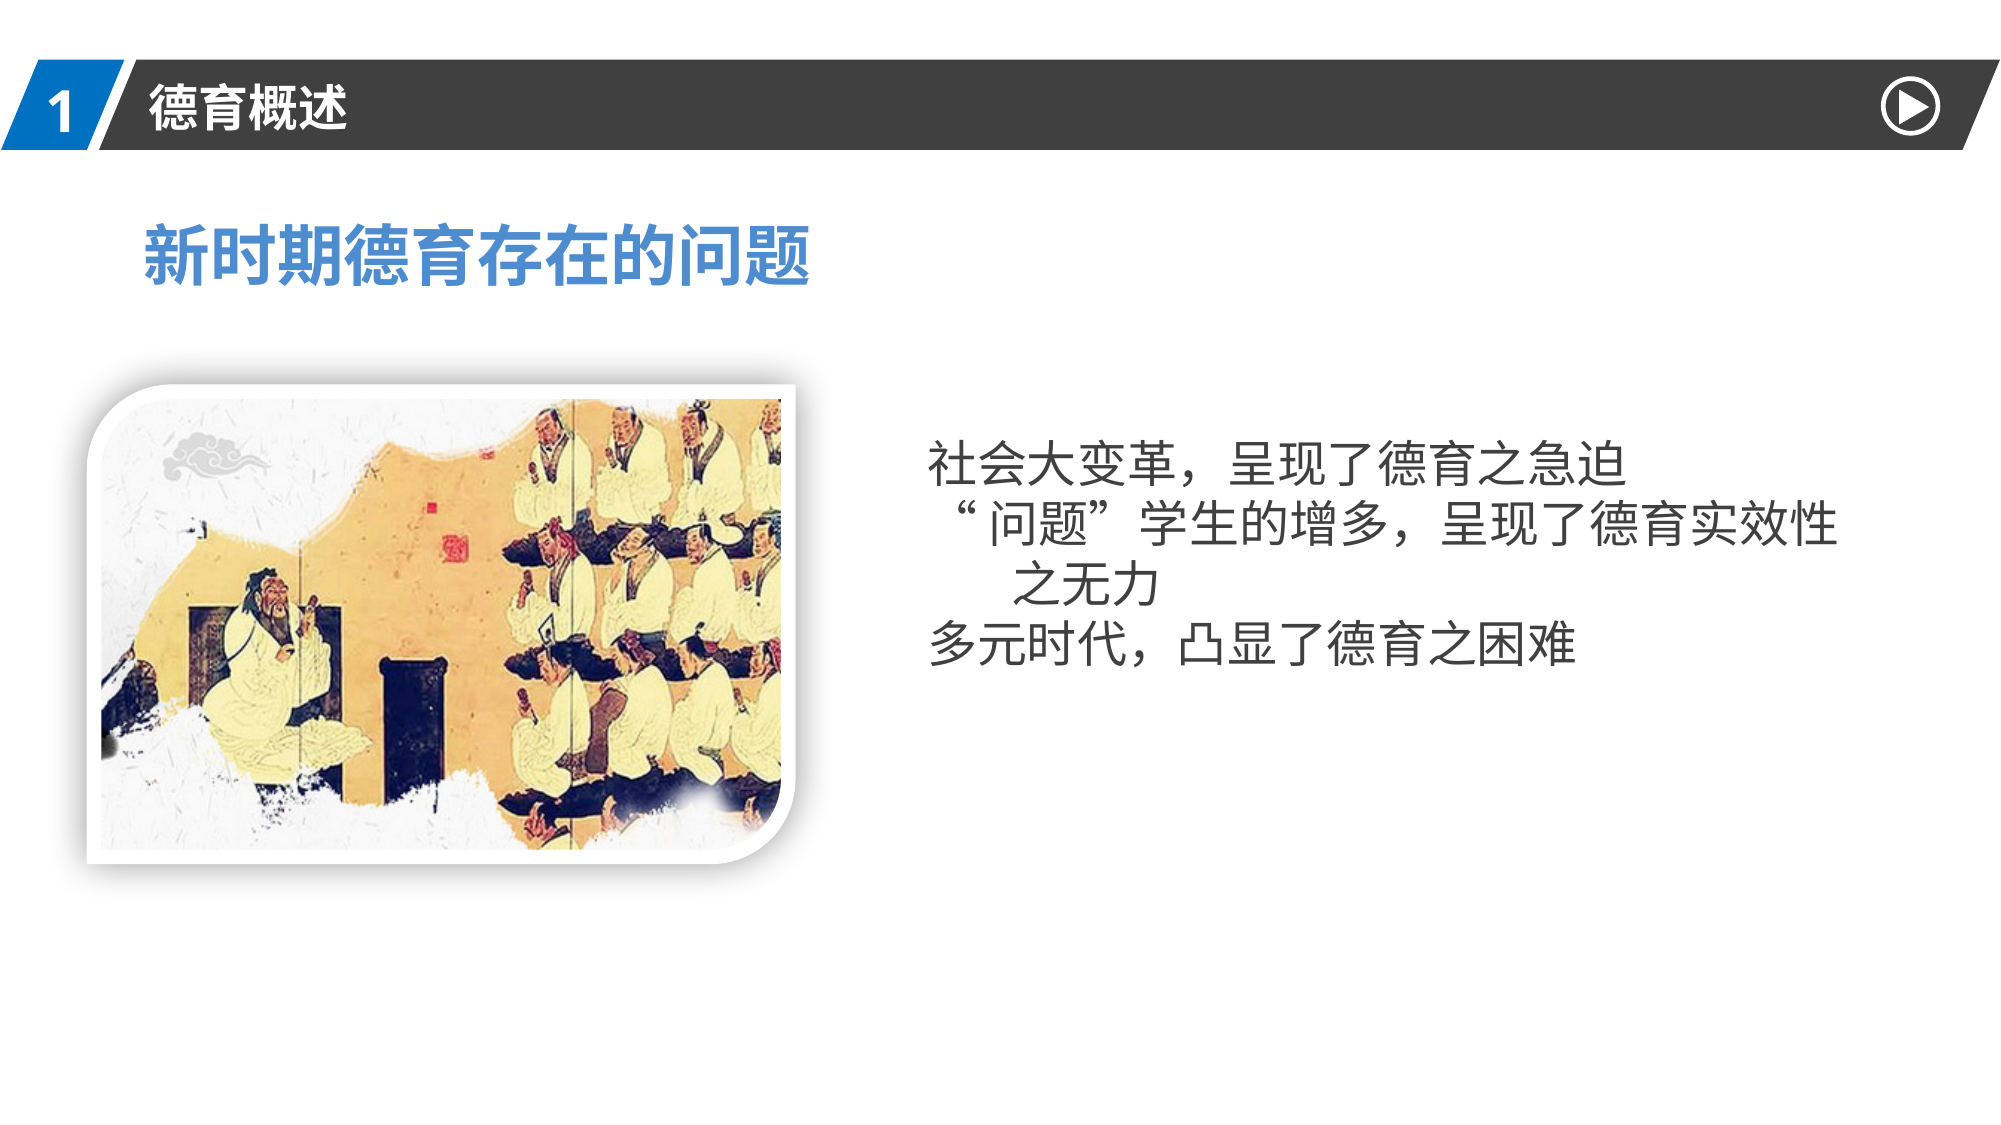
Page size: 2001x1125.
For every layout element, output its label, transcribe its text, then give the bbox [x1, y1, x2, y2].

text_box 社会大变革，呈现了德育之急迫 “问题”学生的增多，呈现了德育实效性之无力 多元时代，凸显了德育之困难 [927, 432, 1863, 673]
picture [93, 391, 789, 858]
text_box [133, 59, 2000, 150]
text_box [1883, 78, 1939, 134]
text_box 新时期德育存在的问题 [128, 206, 827, 302]
text_box [1, 80, 30, 150]
text_box 1 [30, 66, 135, 152]
text_box [35, 59, 125, 66]
text_box 德育概述 [134, 69, 546, 145]
